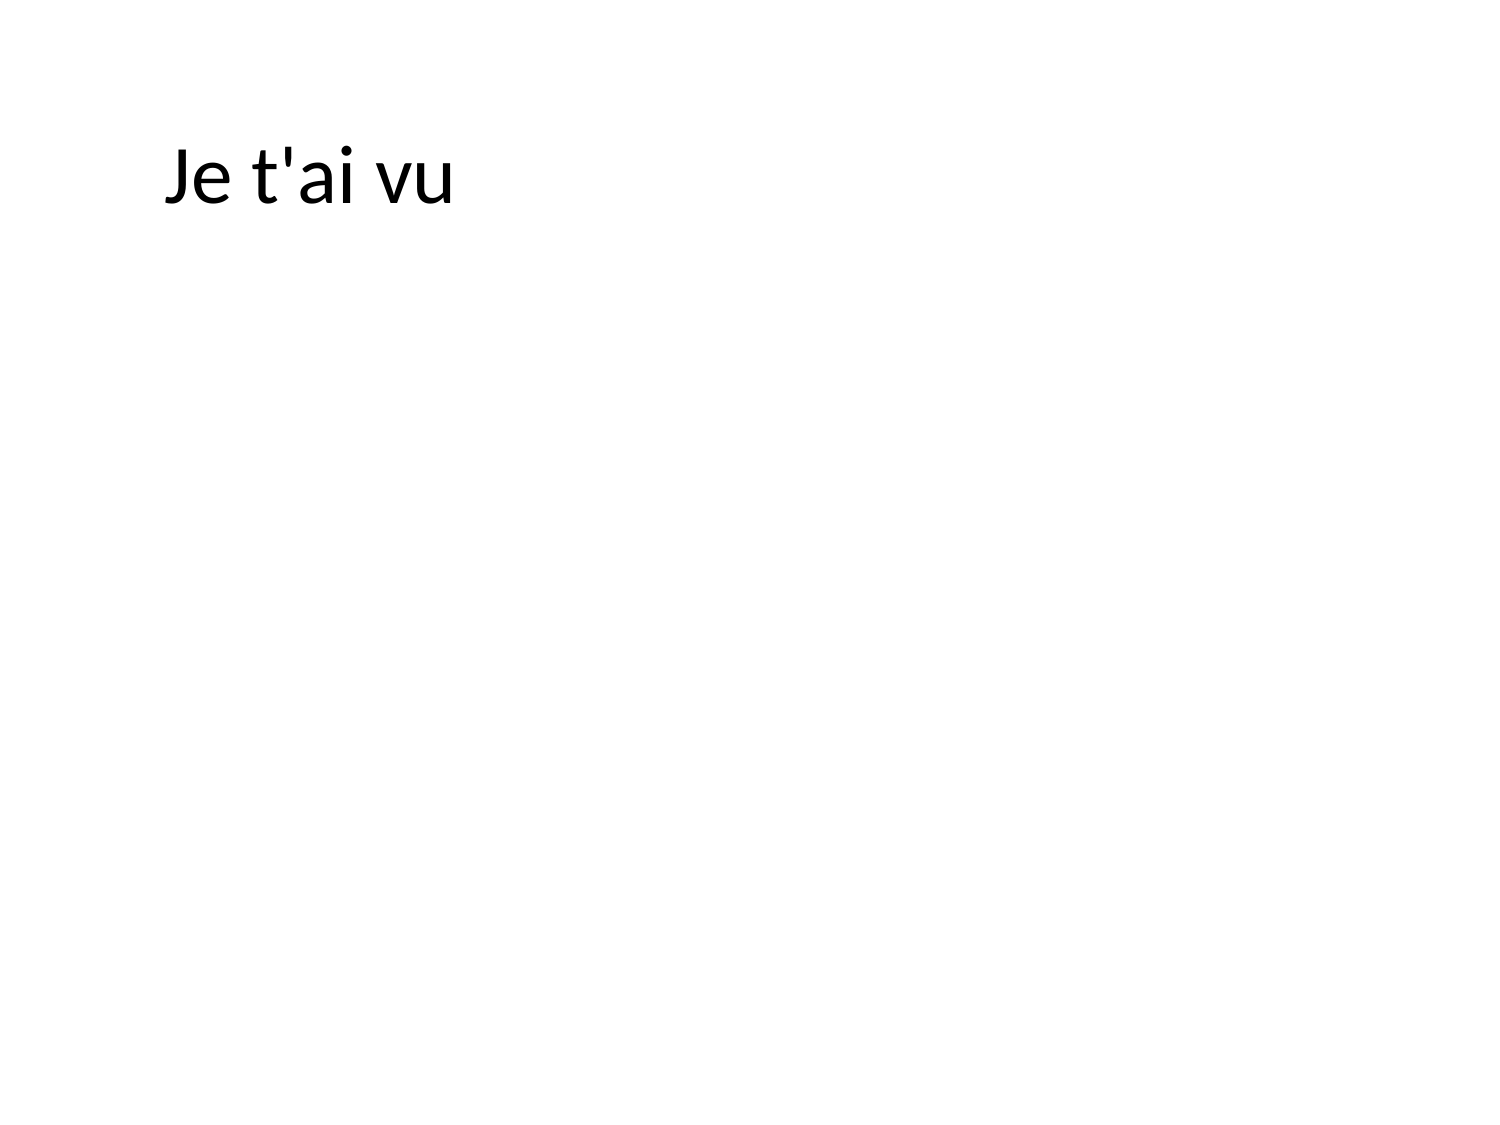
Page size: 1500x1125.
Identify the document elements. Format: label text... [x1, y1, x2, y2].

text_box Je t'ai vu [149, 112, 1438, 228]
